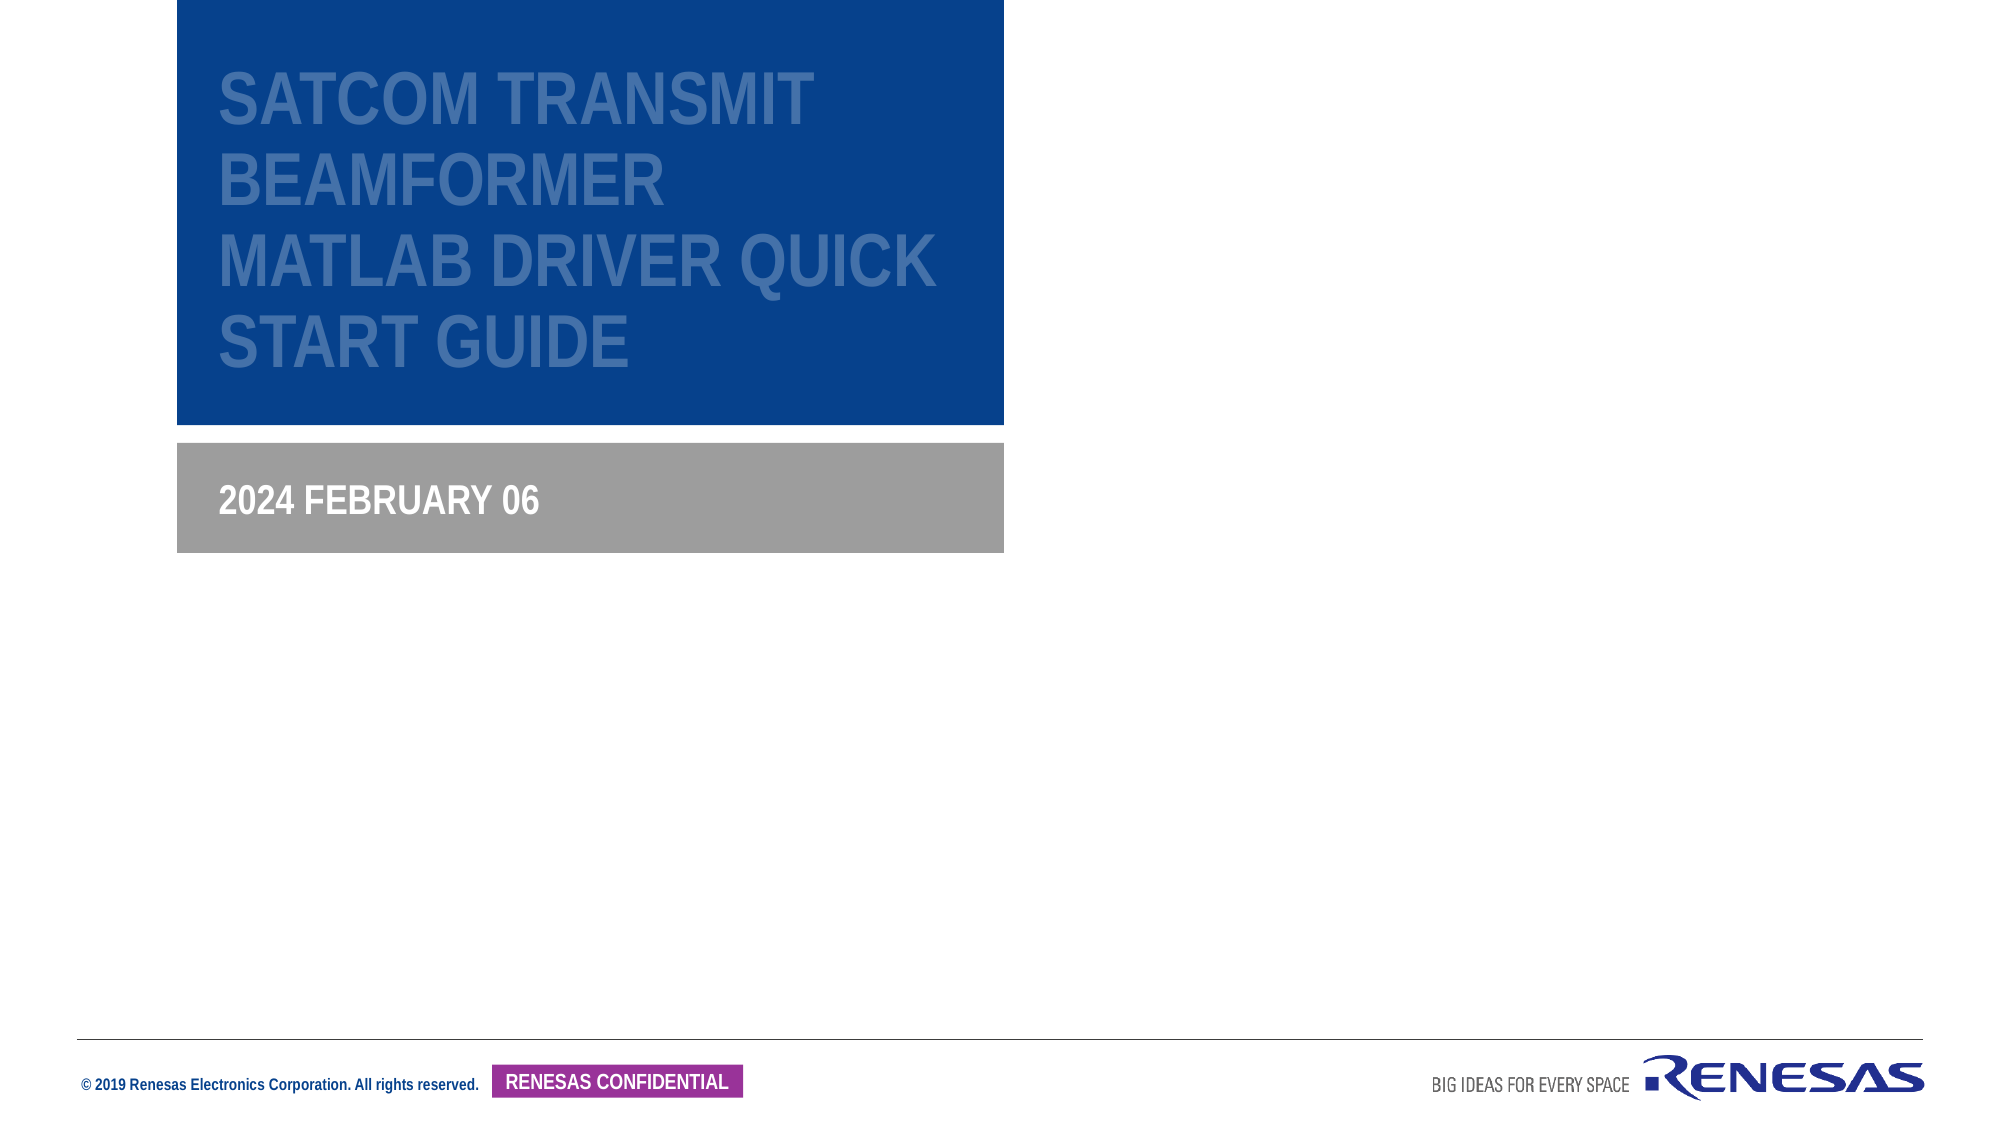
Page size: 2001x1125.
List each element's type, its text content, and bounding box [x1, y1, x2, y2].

picture [1425, 1049, 1933, 1106]
list 2024 February 06 [177, 442, 1004, 553]
list SATCOM TRANSMIT BEAMFORMER MATLAB Driver Quick Start Guide [177, 0, 1004, 426]
